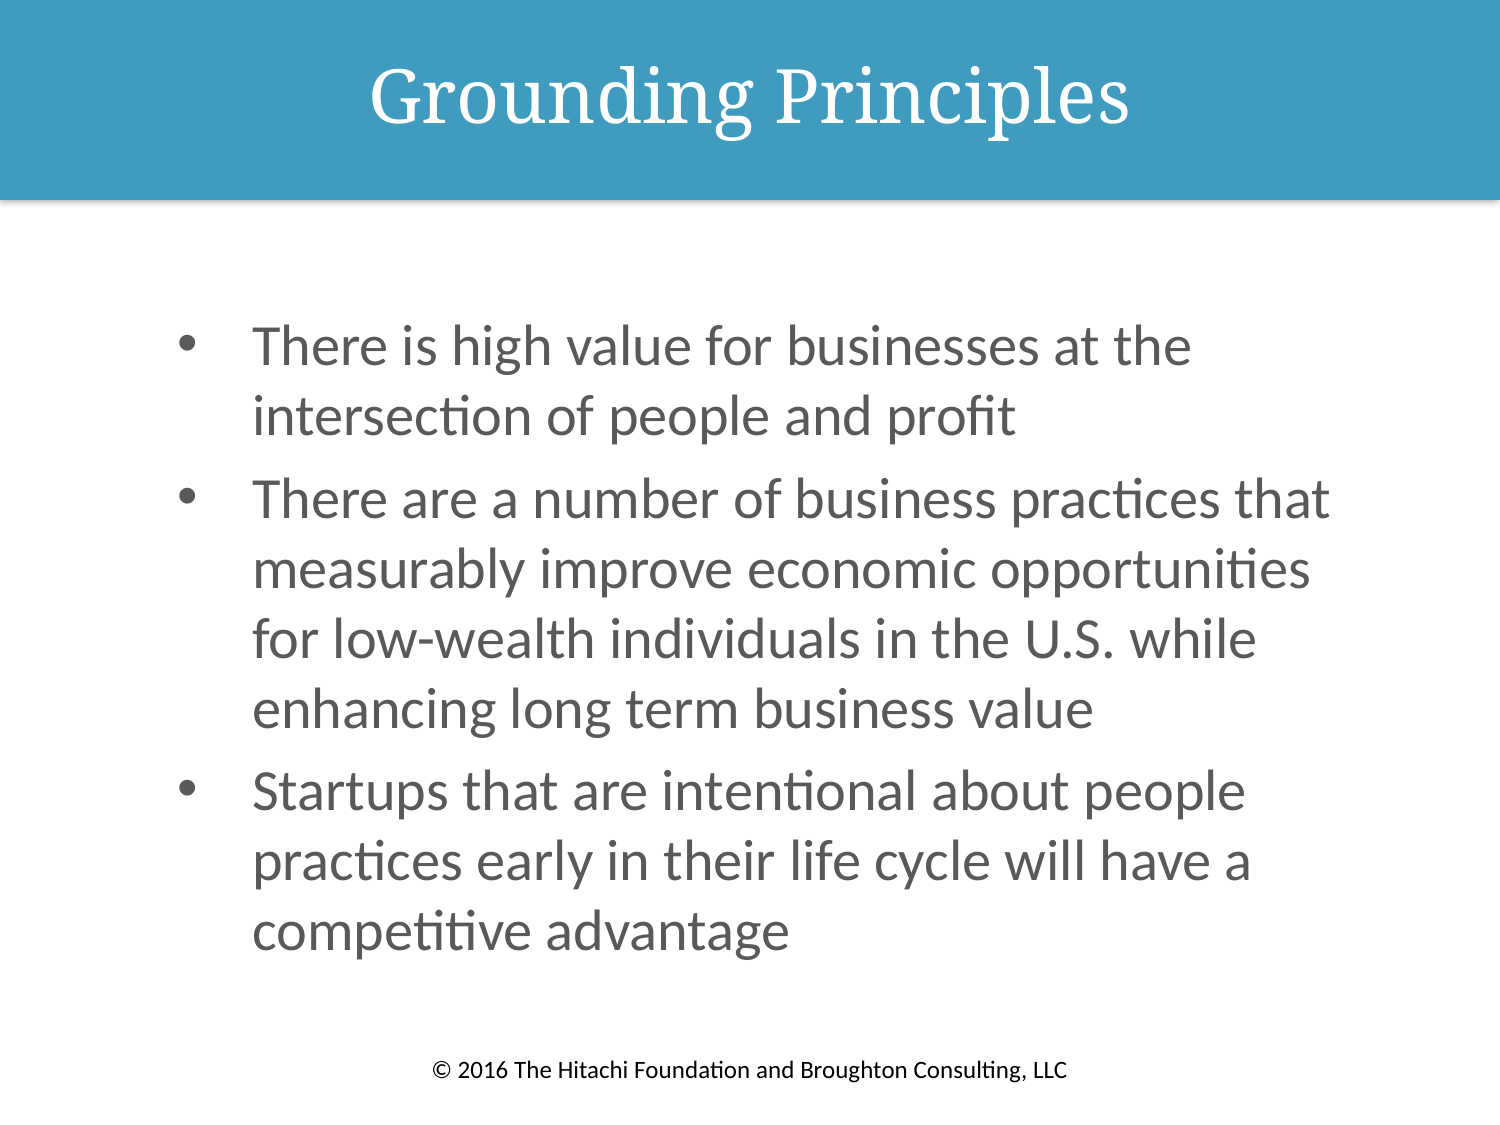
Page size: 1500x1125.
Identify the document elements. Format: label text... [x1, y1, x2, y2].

title Grounding Principles [112, 24, 1388, 163]
text_box There is high value for businesses at the intersection of people and profit There are a number of business practices that measurably improve economic opportunities for low-wealth individuals in the U.S. while enhancing long term business value Startups that are intentional about people practices early in their life cycle will have a competitive advantage [87, 299, 1350, 1053]
